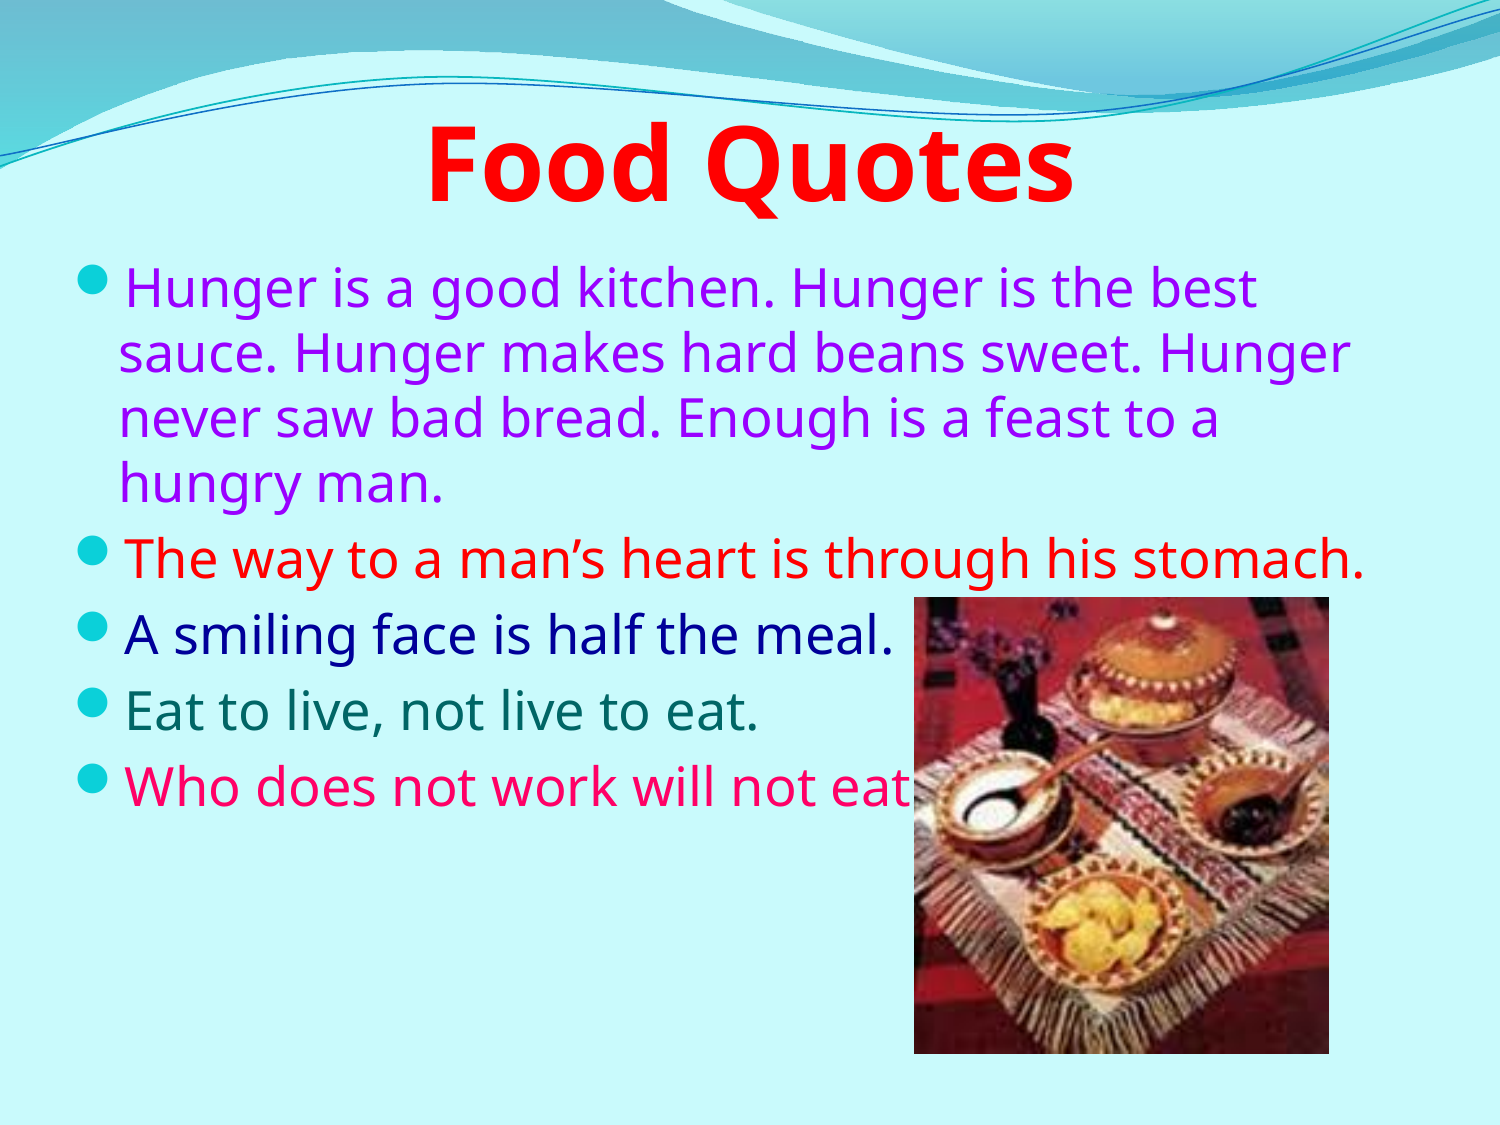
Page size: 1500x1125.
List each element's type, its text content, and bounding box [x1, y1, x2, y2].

list Hunger is a good kitchen. Hunger is the best sauce. Hunger makes hard beans sweet. Hunger never saw bad bread. Enough is a feast to a hungry man. The way to a man’s heart is through his stomach. A smiling face is half the meal. Eat to live, not live to eat. Who does not work will not eat. [58, 246, 1409, 967]
title Food Quotes [75, 23, 1425, 223]
picture [913, 597, 1329, 1054]
